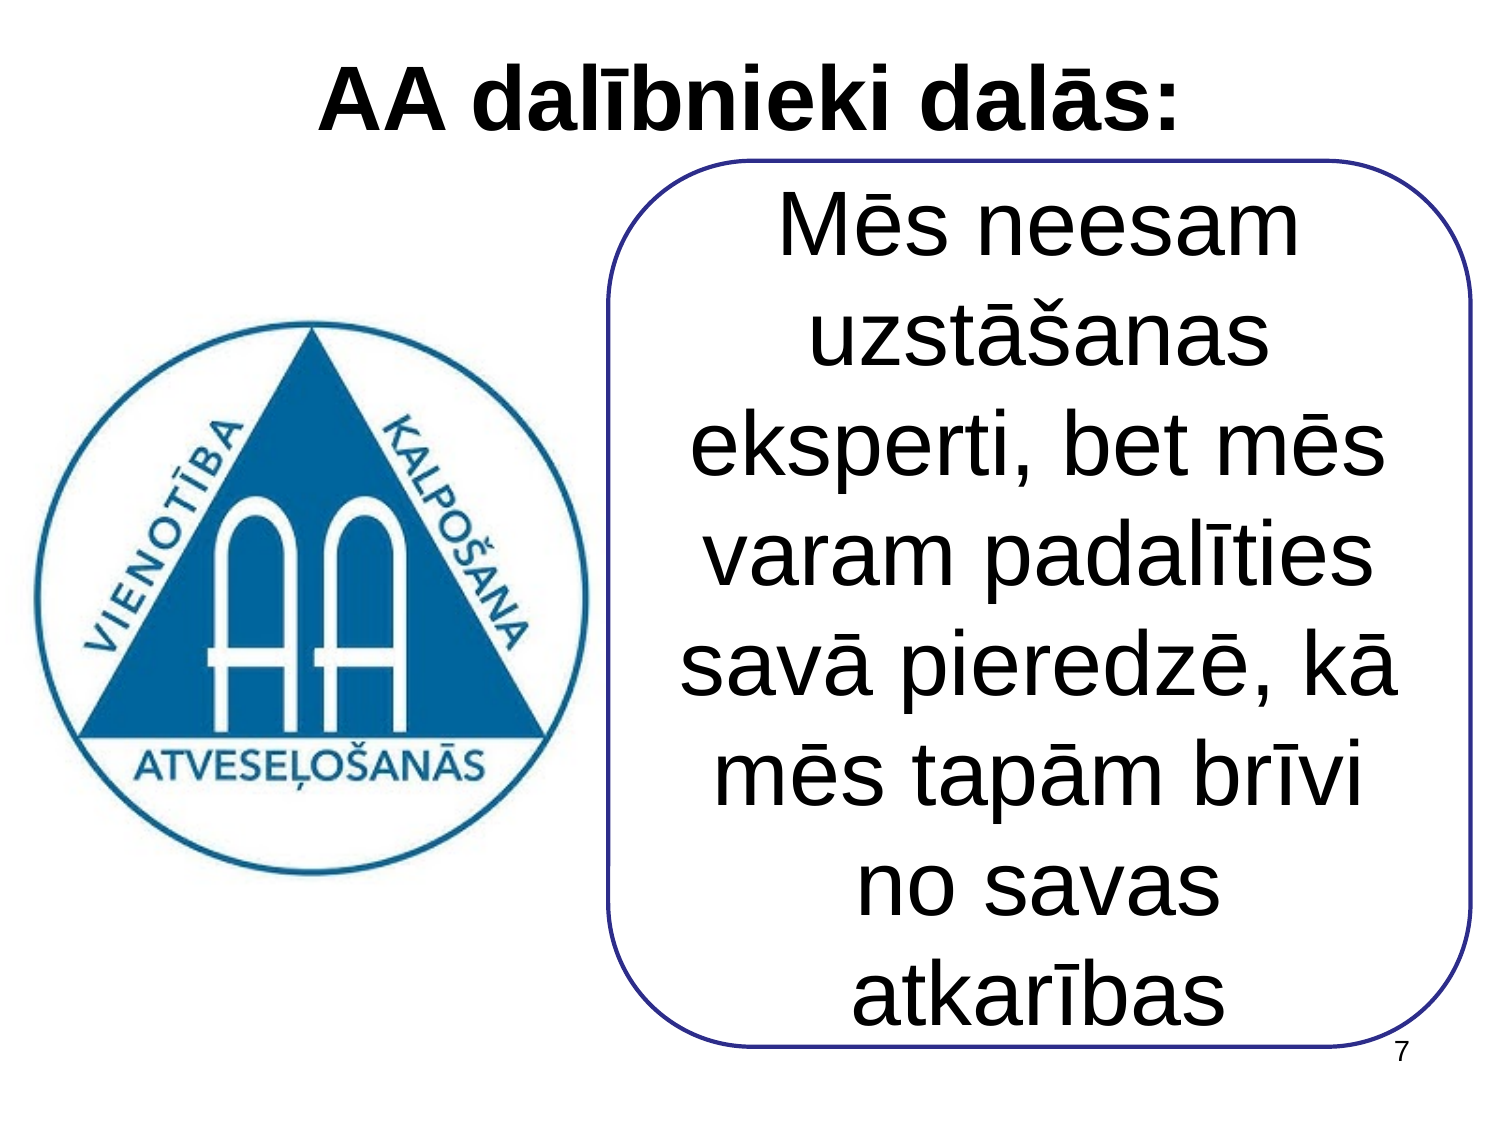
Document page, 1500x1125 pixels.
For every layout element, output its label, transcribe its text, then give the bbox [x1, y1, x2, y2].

text_box Mēs neesam uzstāšanas eksperti, bet mēs varam padalīties savā pieredzē, kā mēs tapām brīvi no savas atkarības [615, 158, 1473, 1049]
slide_number 7 [1074, 1024, 1426, 1103]
picture [0, 255, 627, 979]
title AA dalībnieki dalās: [0, 18, 1500, 169]
